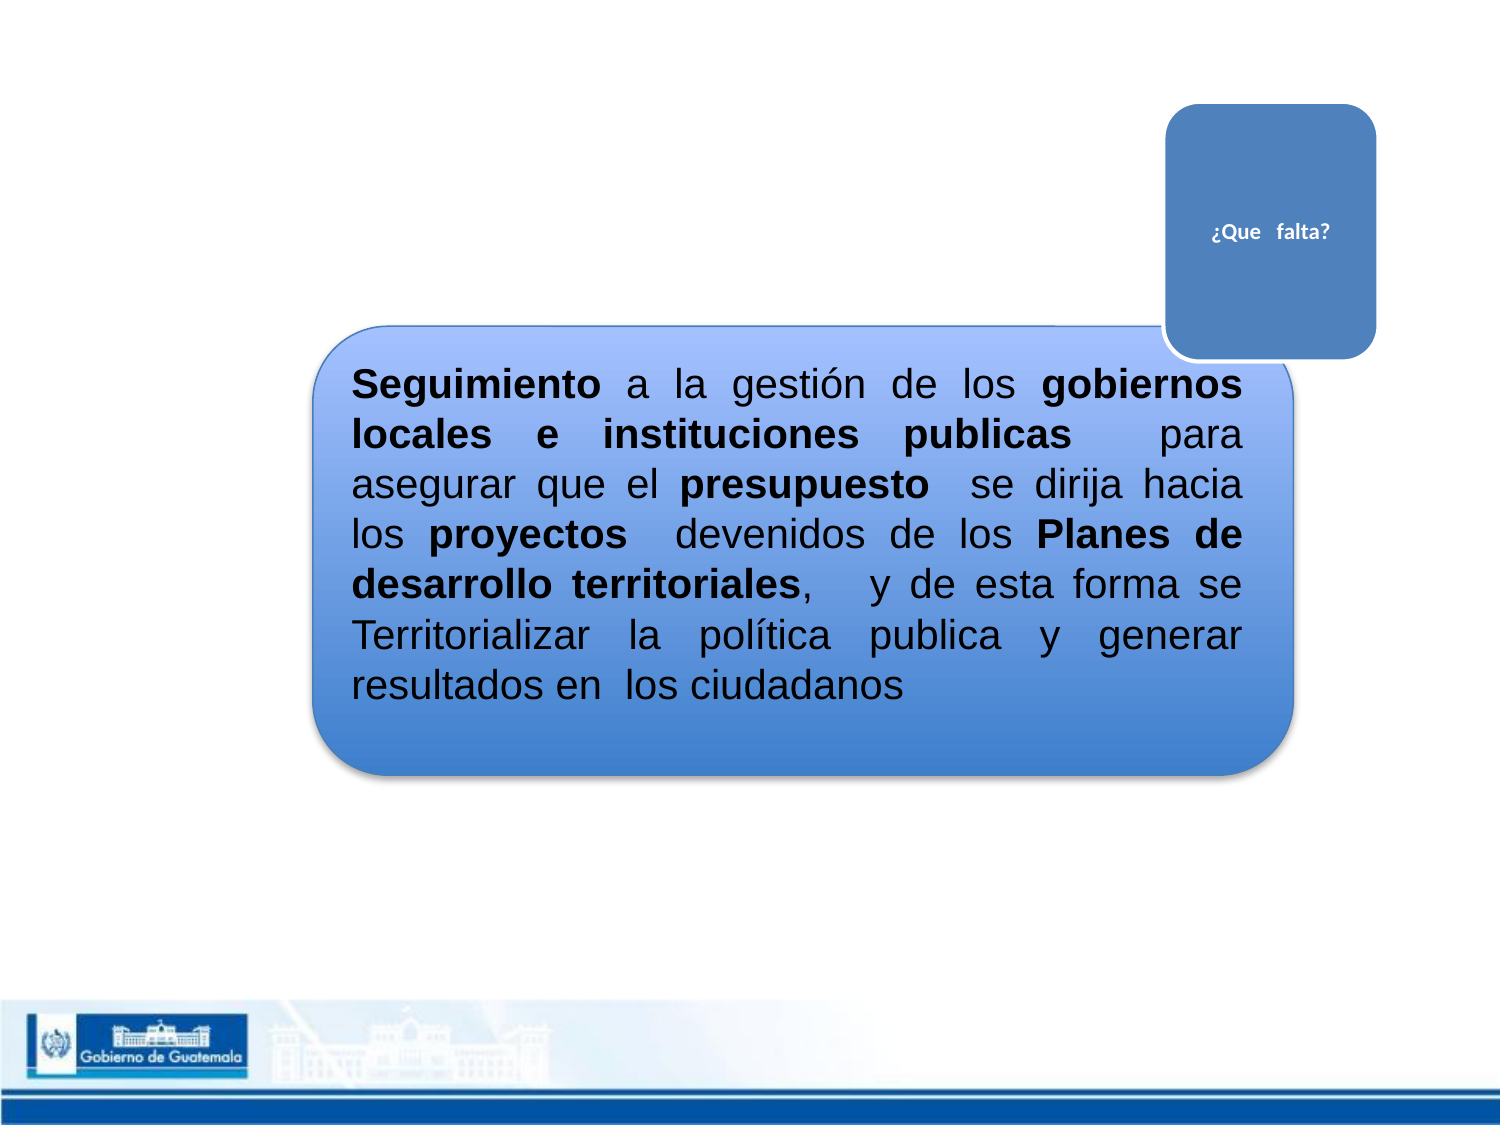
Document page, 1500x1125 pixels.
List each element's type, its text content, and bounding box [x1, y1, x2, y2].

text_box [312, 325, 1295, 776]
picture [0, 0, 1500, 1125]
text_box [1163, 101, 1379, 362]
text_box Seguimiento a la gestión de los gobiernos locales e instituciones publicas para asegurar que el presupuesto se dirija hacia los proyectos devenidos de los Planes de desarrollo territoriales, y de esta forma se Territorializar la política publica y generar resultados en los ciudadanos [336, 349, 1258, 715]
